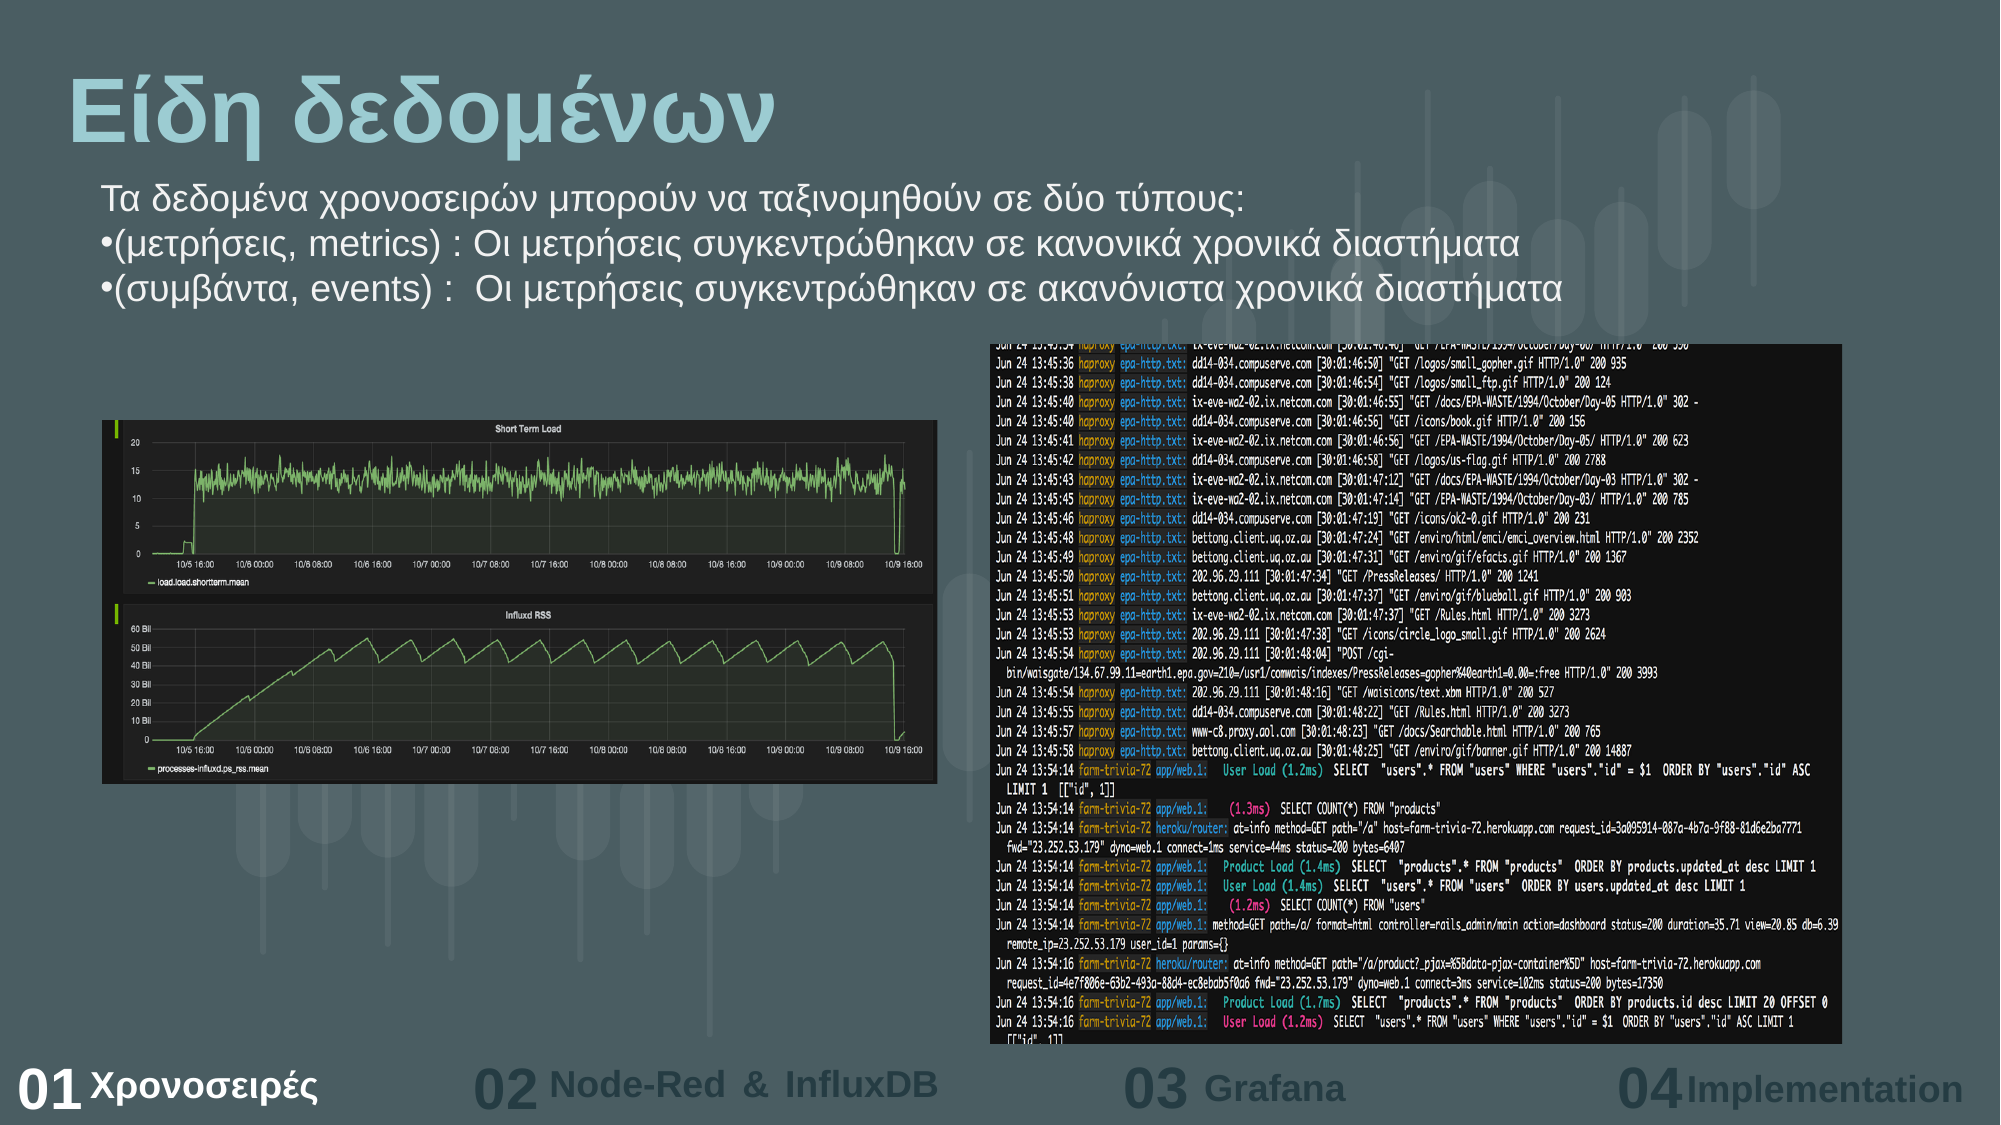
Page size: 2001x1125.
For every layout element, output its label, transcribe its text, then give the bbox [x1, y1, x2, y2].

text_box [0, 1033, 1988, 1125]
picture [102, 420, 938, 784]
text_box Είδη δεδομένων [53, 55, 1952, 175]
text_box Τα δεδομένα χρονοσειρών μπορούν να ταξινομηθούν σε δύο τύπους: (μετρήσεις, metrics) : Οι μετρήσεις συγκεντρώθηκαν σε κανονικά χρονικά διαστήματα (συμβάντα, events) : Οι μετρήσεις συγκεντρώθηκαν σε ακανόνιστα χρονικά διαστήματα [85, 166, 1848, 317]
picture [990, 326, 1843, 1044]
